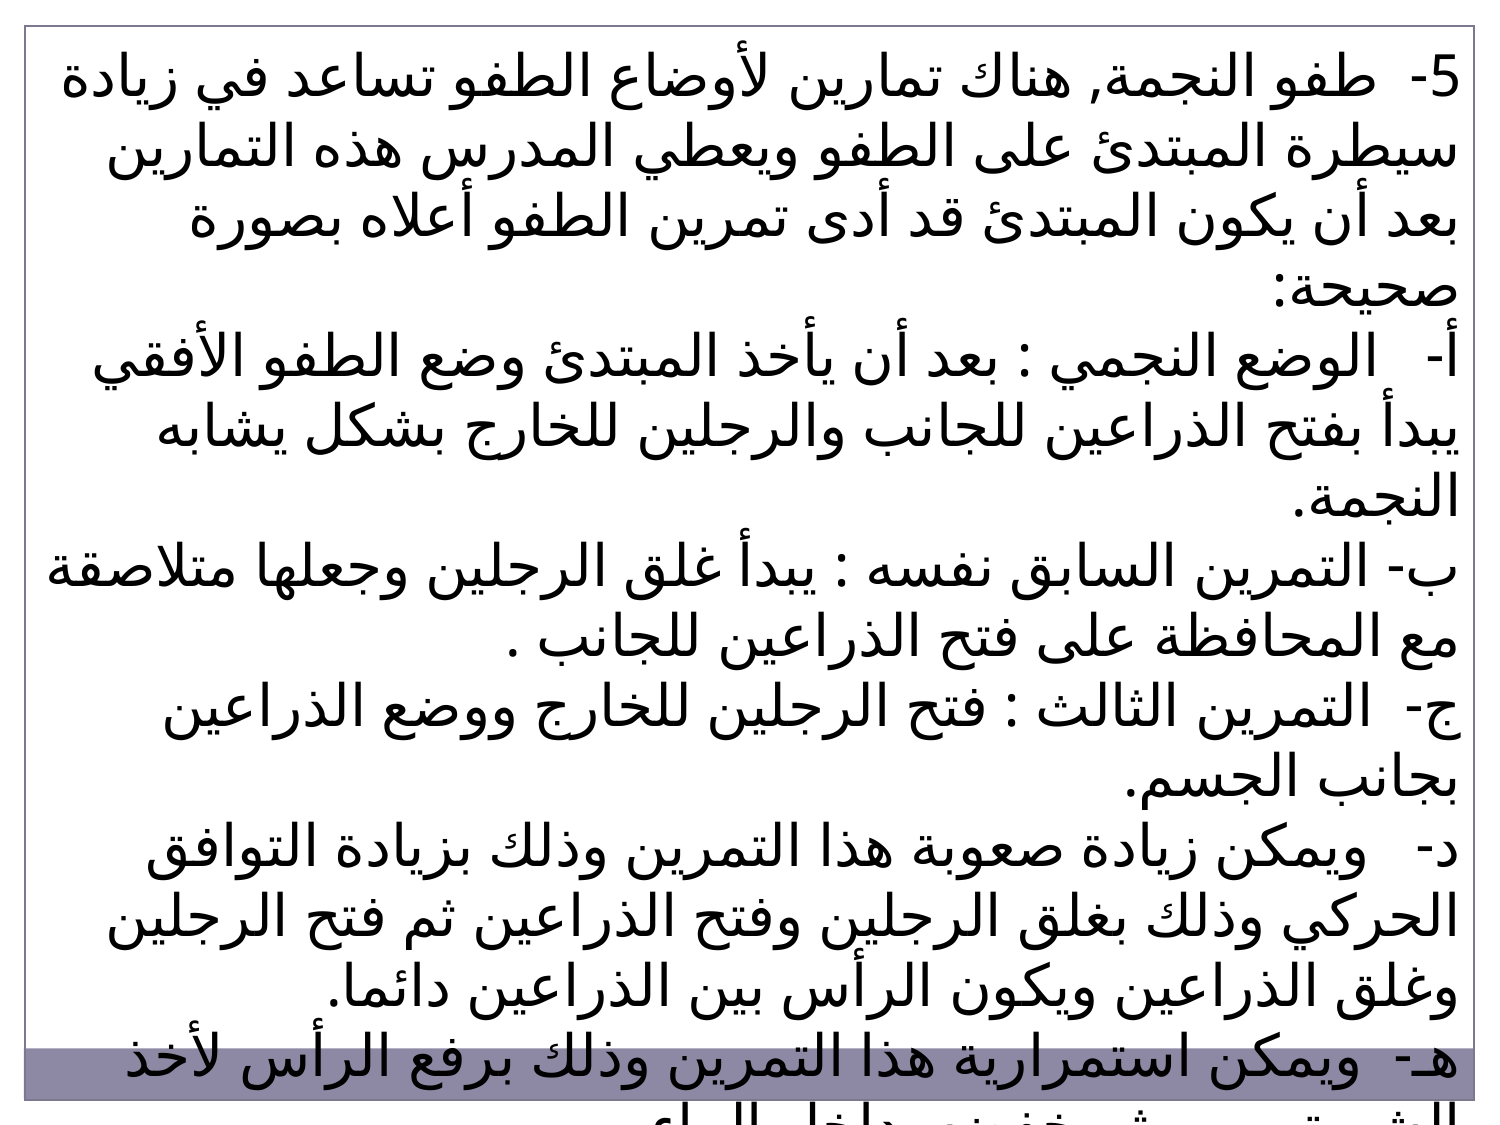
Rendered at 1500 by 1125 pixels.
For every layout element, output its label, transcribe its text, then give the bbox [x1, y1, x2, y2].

text_box 5- طفو النجمة, هناك تمارين لأوضاع الطفو تساعد في زيادة سيطرة المبتدئ على الطفو ويعطي المدرس هذه التمارين بعد أن يكون المبتدئ قد أدى تمرين الطفو أعلاه بصورة صحيحة: أ- الوضع النجمي : بعد أن يأخذ المبتدئ وضع الطفو الأفقي يبدأ بفتح الذراعين للجانب والرجلين للخارج بشكل يشابه النجمة. ب- التمرين السابق نفسه : يبدأ غلق الرجلين وجعلها متلاصقة مع المحافظة على فتح الذراعين للجانب . ج- التمرين الثالث : فتح الرجلين للخارج ووضع الذراعين بجانب الجسم. د- ويمكن زيادة صعوبة هذا التمرين وذلك بزيادة التوافق الحركي وذلك بغلق الرجلين وفتح الذراعين ثم فتح الرجلين وغلق الذراعين ويكون الرأس بين الذراعين دائما. هـ- ويمكن استمرارية هذا التمرين وذلك برفع الرأس لأخذ الشهيق ومن ثم خفضه داخل الماء. [29, 30, 1477, 1125]
